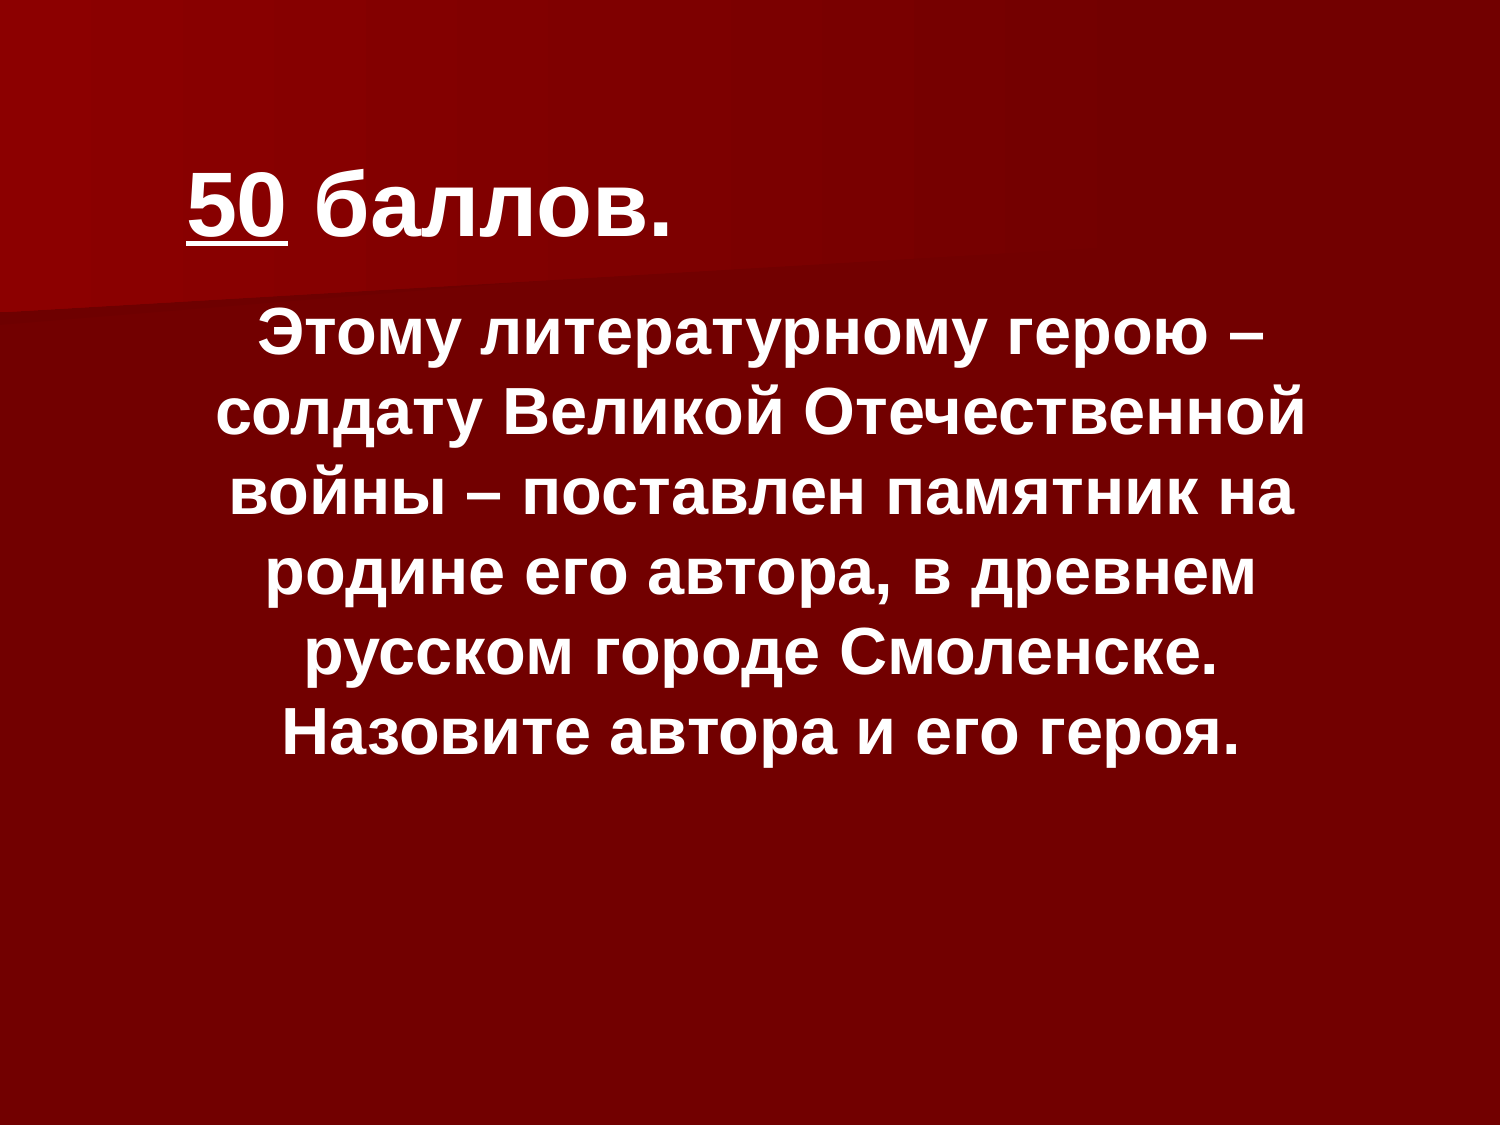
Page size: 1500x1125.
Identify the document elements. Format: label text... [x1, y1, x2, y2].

text_box 50 баллов. Этому литературному герою – солдату Великой Отечественной войны – поставлен памятник на родине его автора, в древнем русском городе Смоленске. Назовите автора и его героя. [171, 137, 1353, 856]
